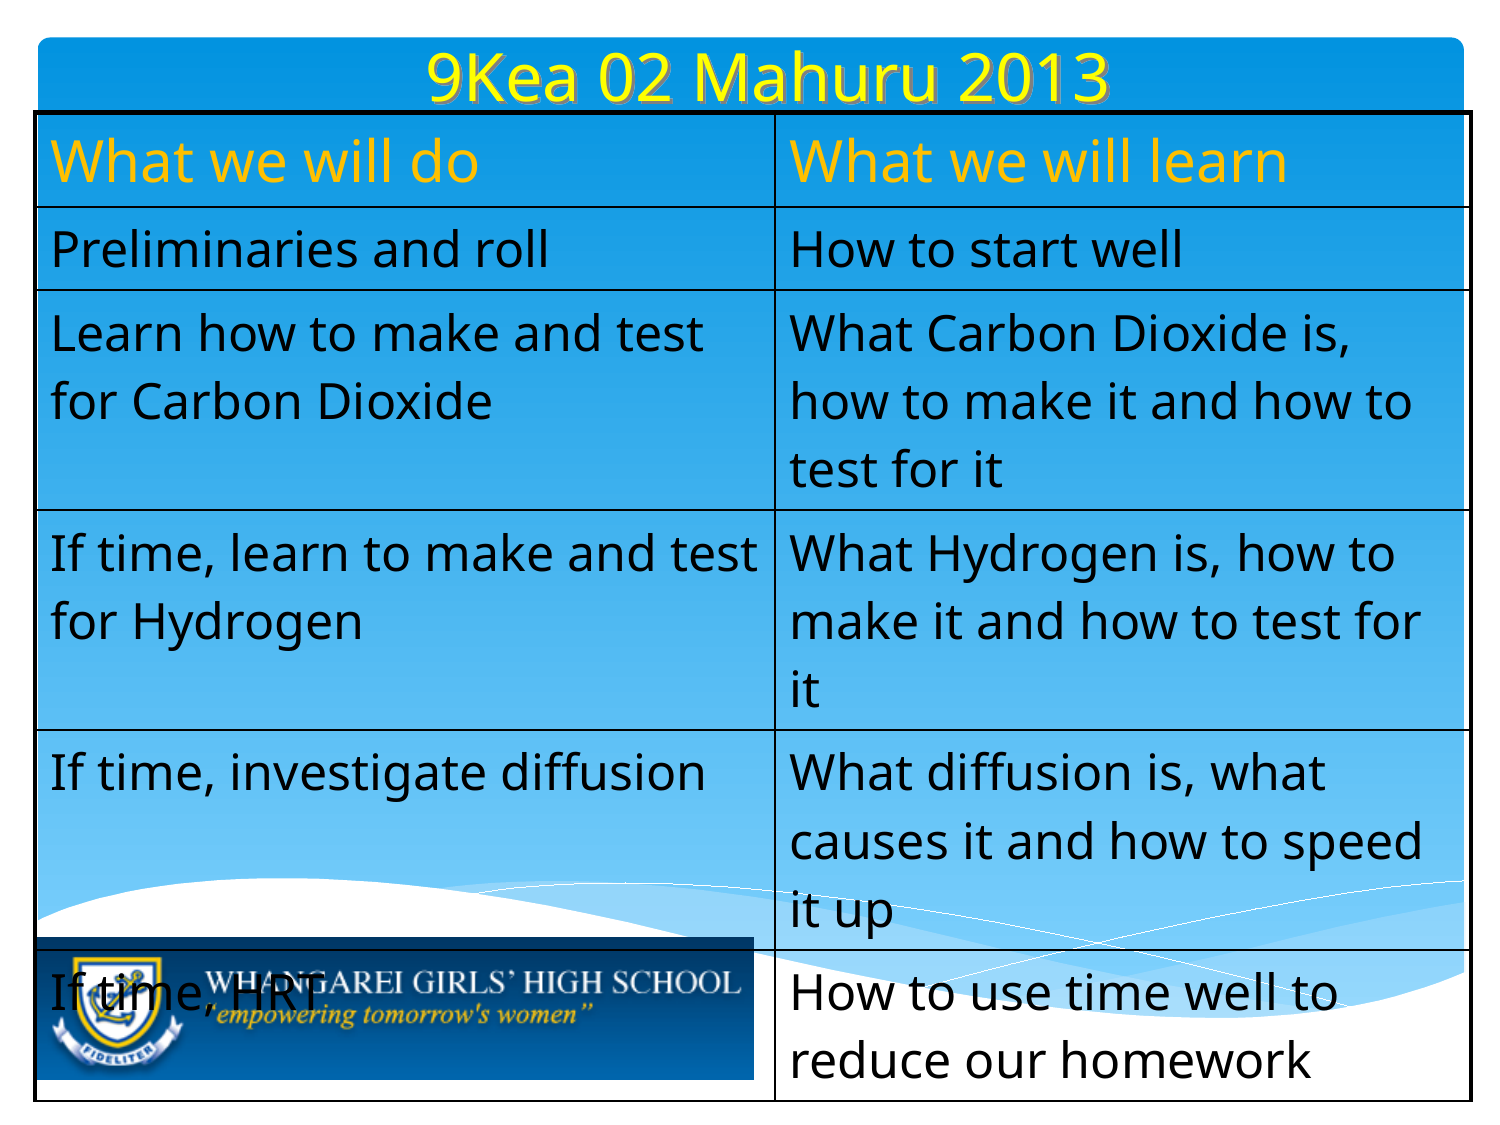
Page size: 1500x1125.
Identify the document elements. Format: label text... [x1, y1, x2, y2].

picture [37, 937, 754, 1080]
table_header What we will do [37, 115, 774, 206]
text_box 9Kea 02 Mahuru 2013 [162, 24, 1375, 110]
table_cell Learn how to make and test for Carbon Dioxide [37, 291, 774, 509]
table_header What we will learn [776, 115, 1469, 206]
table_cell What diffusion is, what causes it and how to speed it up [776, 731, 1469, 949]
table_cell How to start well [776, 208, 1469, 289]
table_cell What Hydrogen is, how to make it and how to test for it [776, 511, 1469, 729]
table_cell What Carbon Dioxide is, how to make it and how to test for it [776, 291, 1469, 509]
table_cell If time, learn to make and test for Hydrogen [37, 511, 774, 729]
table_cell Preliminaries and roll [37, 208, 774, 289]
table_cell If time, investigate diffusion [37, 731, 774, 949]
table_cell How to use time well to reduce our homework [776, 951, 1469, 1100]
table_cell If time, HRT [37, 951, 774, 1100]
